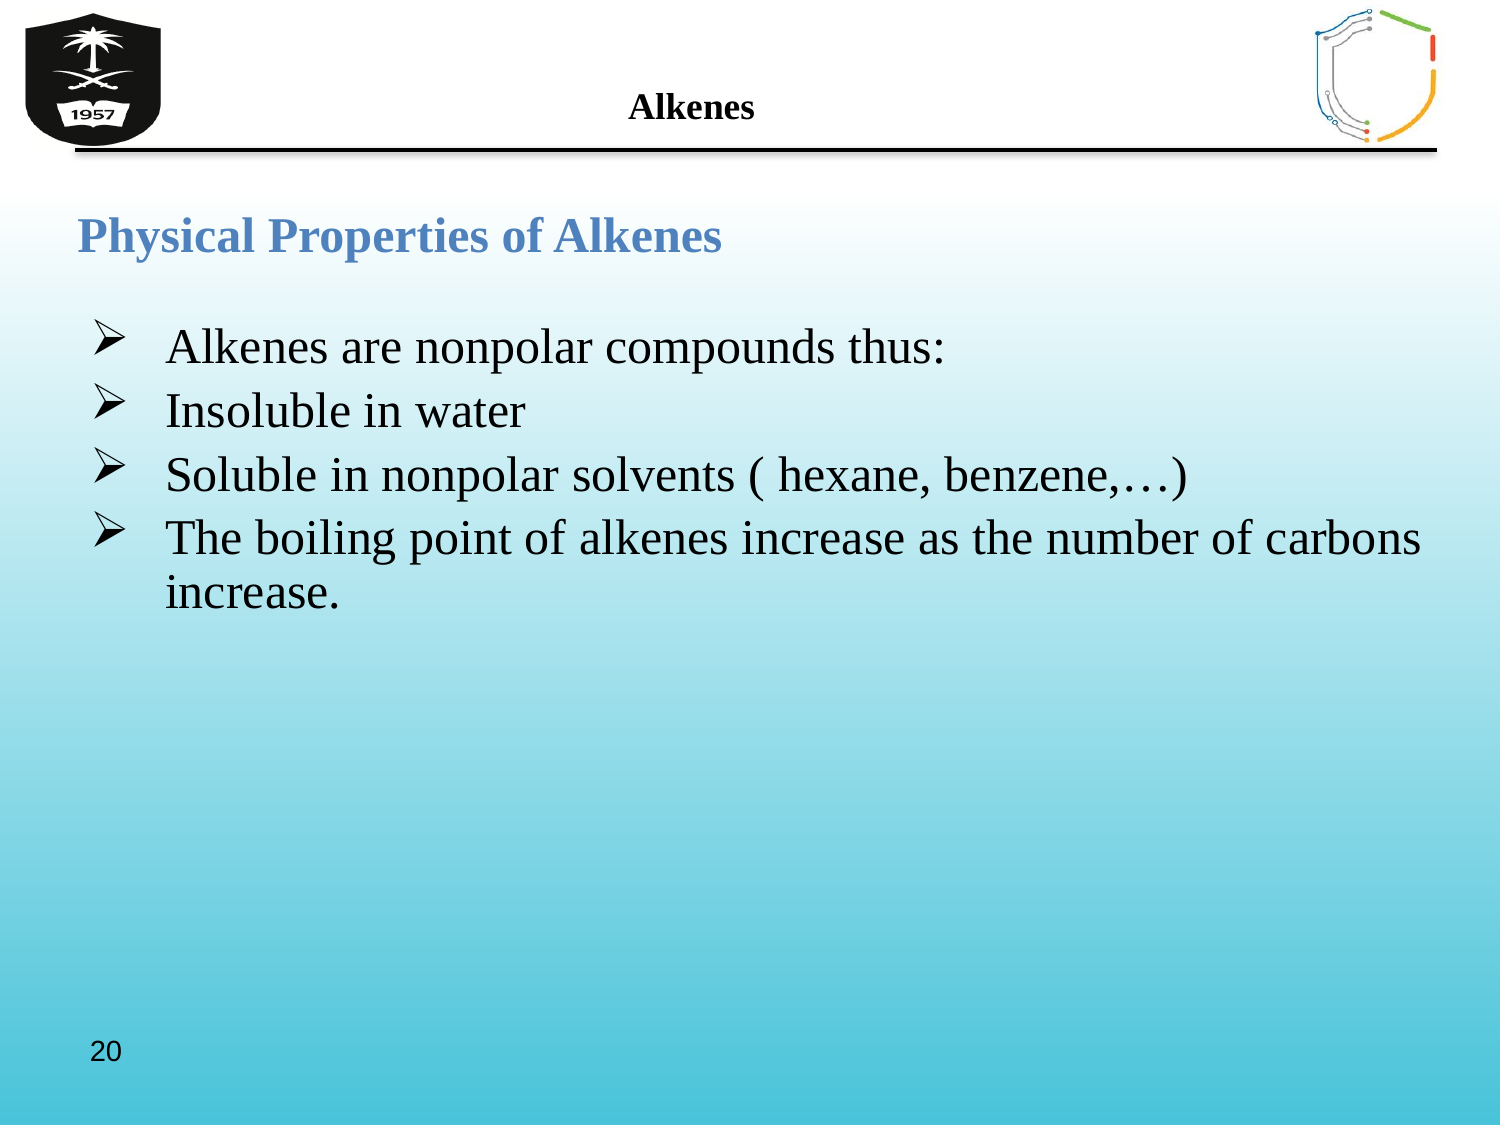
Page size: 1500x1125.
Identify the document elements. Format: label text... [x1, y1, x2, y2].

picture [24, 12, 163, 151]
title Physical Properties of Alkenes [62, 162, 1163, 304]
list Alkenes are nonpolar compounds thus: Insoluble in water Soluble in nonpolar solvents ( hexane, benzene,…) The boiling point of alkenes increase as the number of carbons increase. [75, 312, 1500, 663]
picture [1287, 0, 1463, 165]
text_box Alkenes [613, 74, 771, 135]
text_box 20 [75, 1024, 425, 1103]
